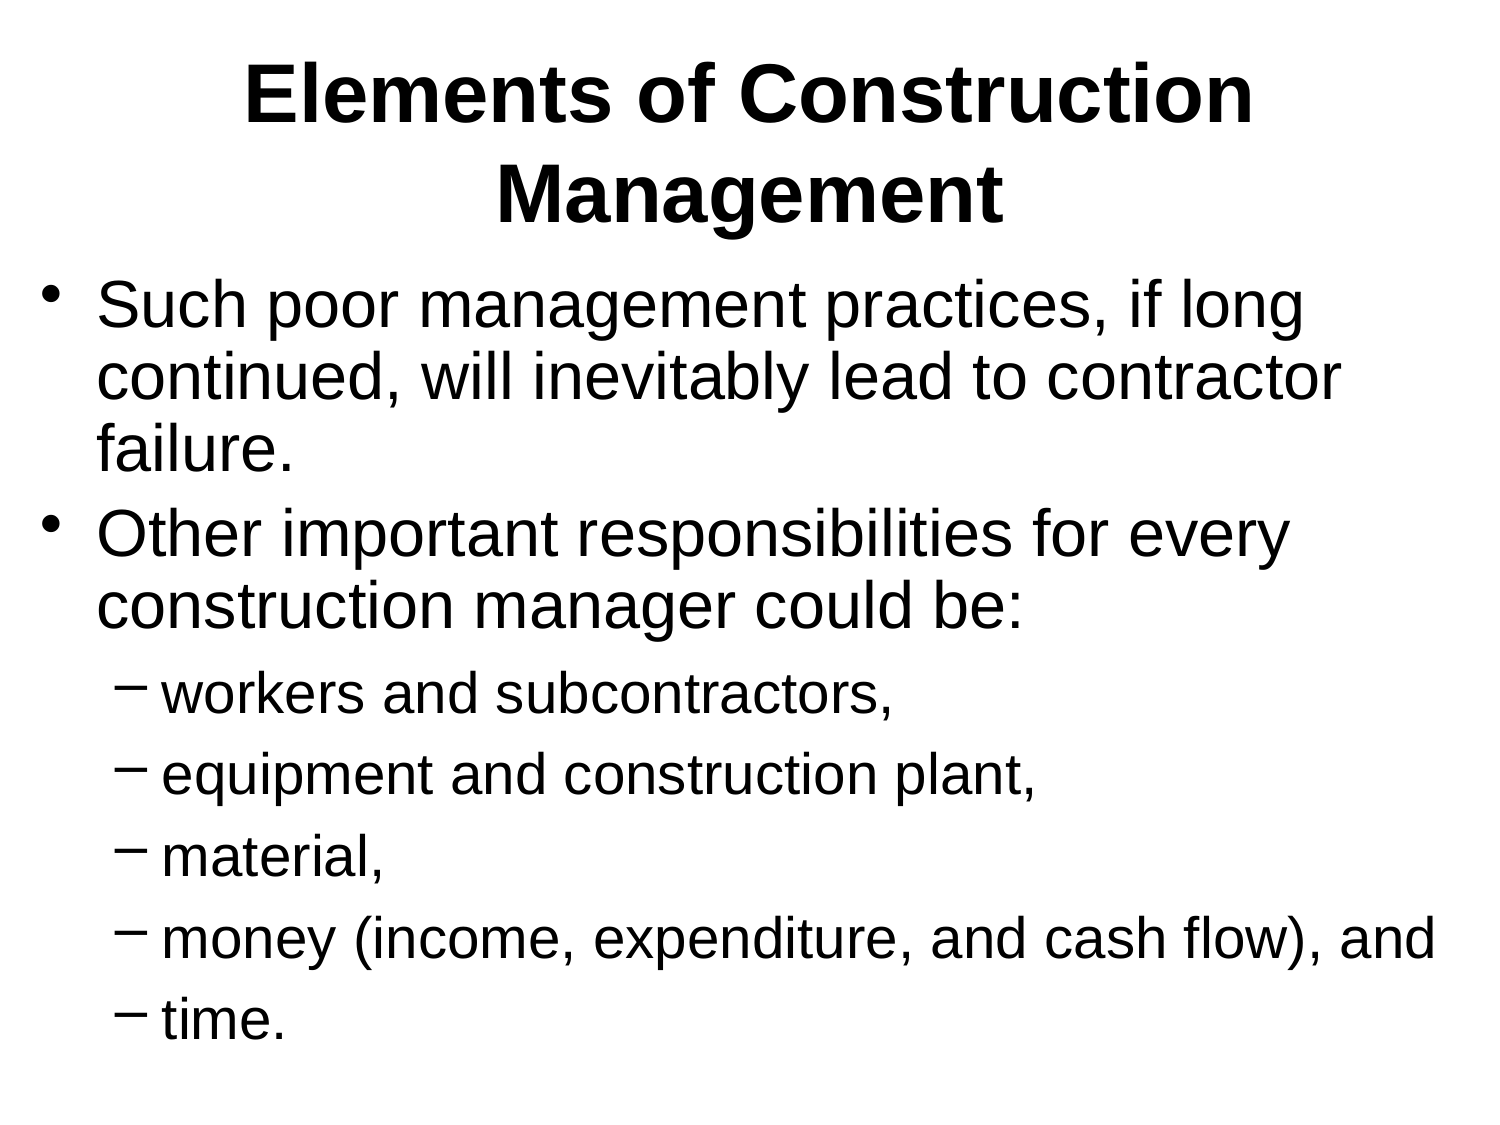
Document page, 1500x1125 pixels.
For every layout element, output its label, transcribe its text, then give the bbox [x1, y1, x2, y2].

title Elements of Construction Management [74, 44, 1426, 233]
list Such poor management practices, if long continued, will inevitably lead to contractor failure. Other important responsibilities for every construction manager could be: workers and subcontractors, equipment and construction plant, material, money (income, expenditure, and cash flow), and time. [24, 262, 1476, 1076]
